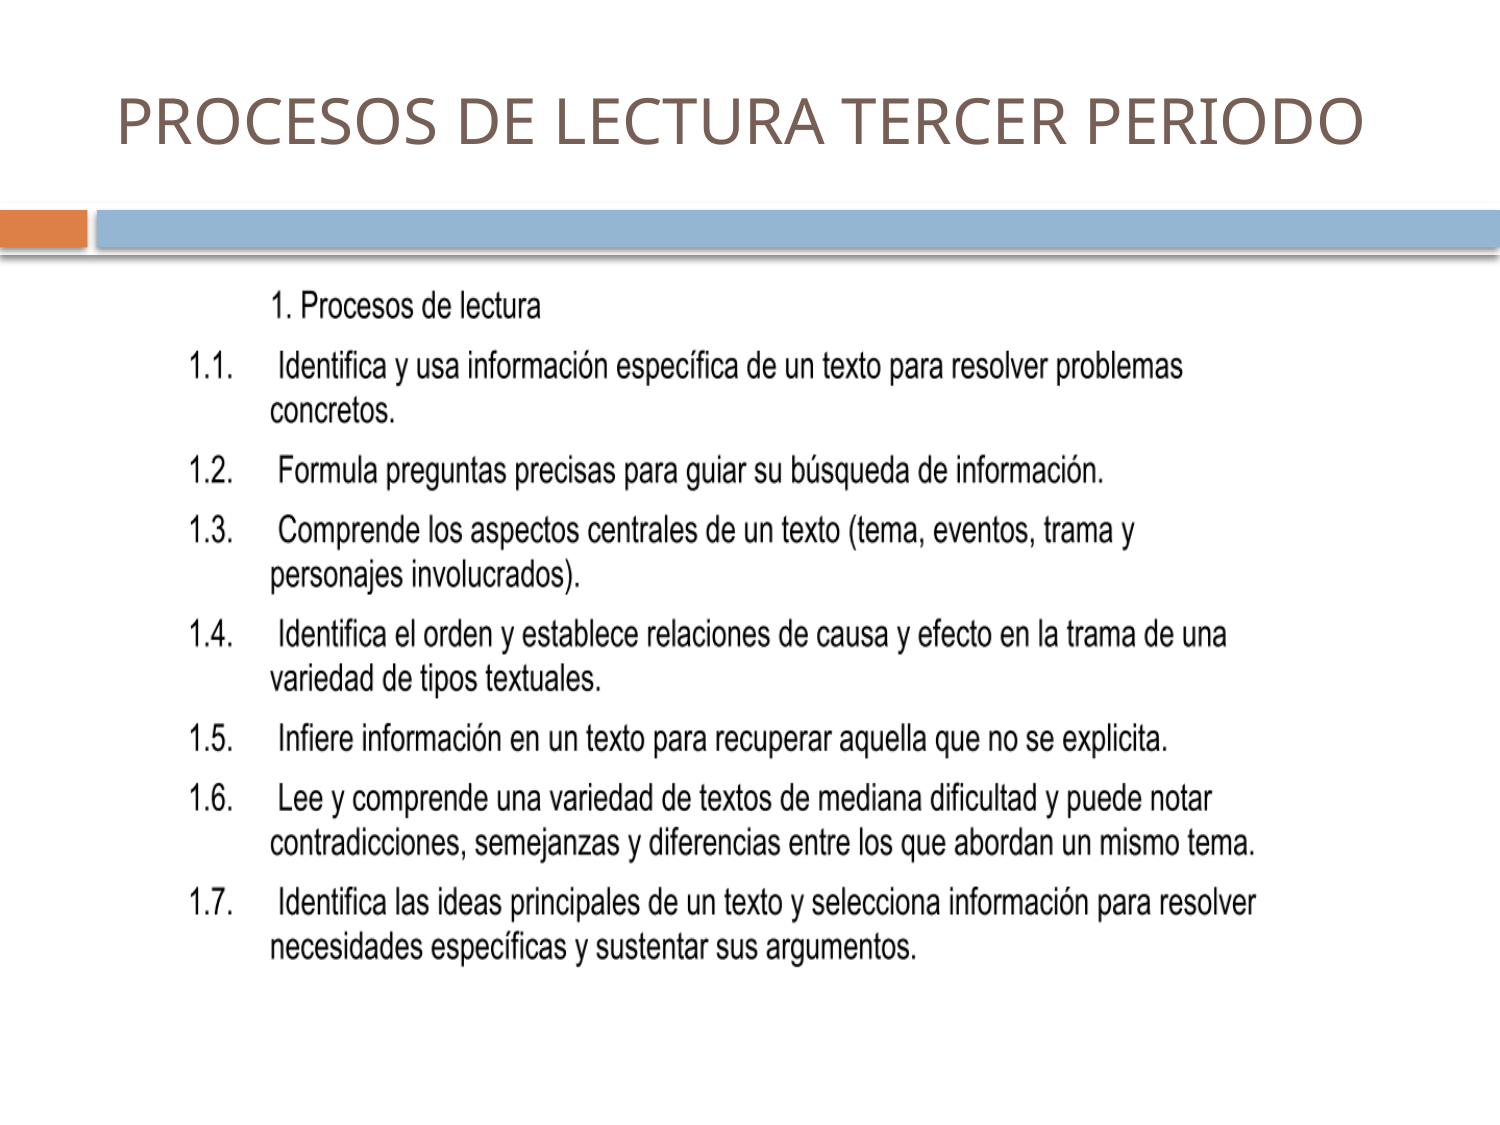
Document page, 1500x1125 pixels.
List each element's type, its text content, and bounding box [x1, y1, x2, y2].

picture [168, 278, 1331, 977]
title PROCESOS DE LECTURA TERCER PERIODO [100, 37, 1438, 200]
